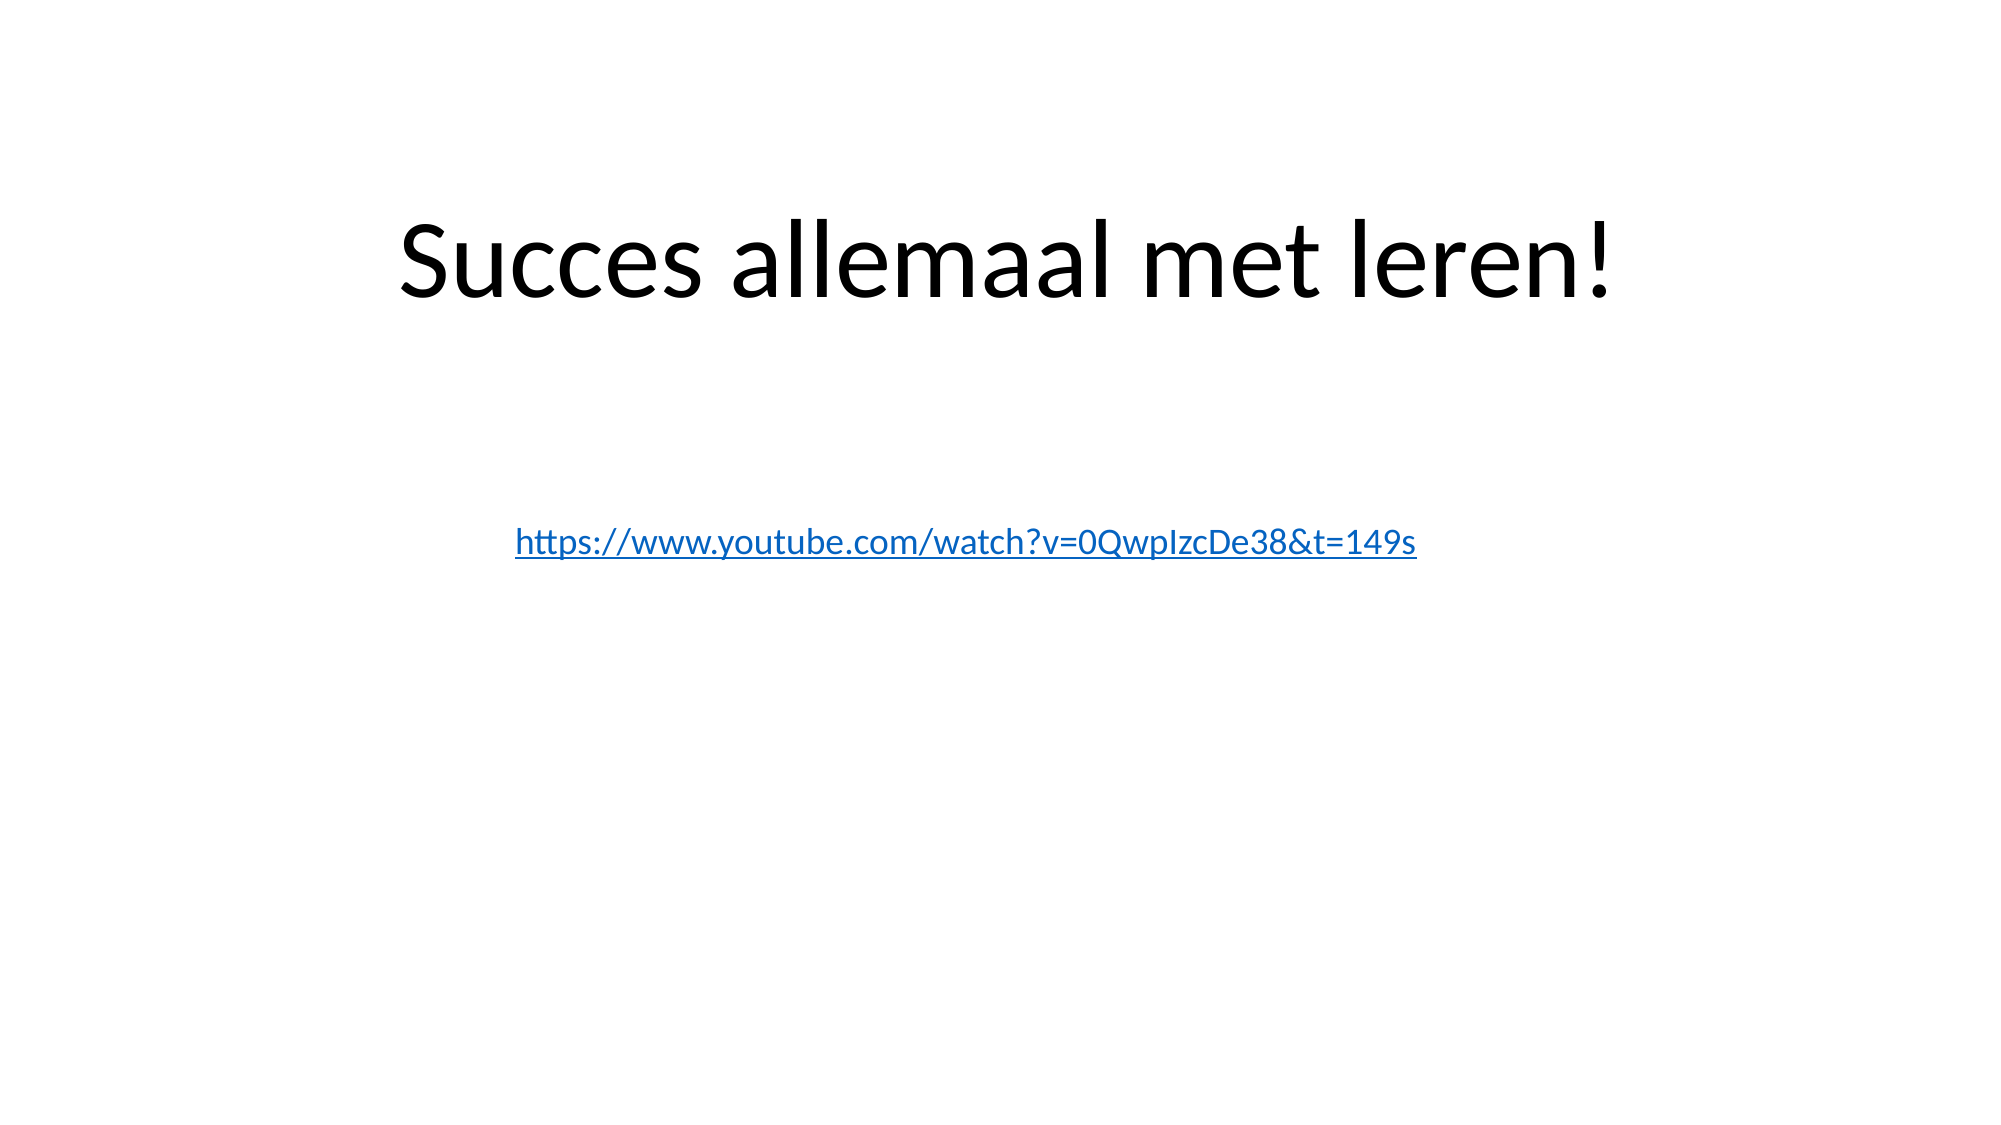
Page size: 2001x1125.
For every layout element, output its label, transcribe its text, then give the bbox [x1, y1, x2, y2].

text_box https://www.youtube.com/watch?v=0QwpIzcDe38&t=149s [500, 509, 1500, 616]
title Succes allemaal met leren! [249, 184, 1769, 329]
subtitle [227, 329, 1849, 971]
